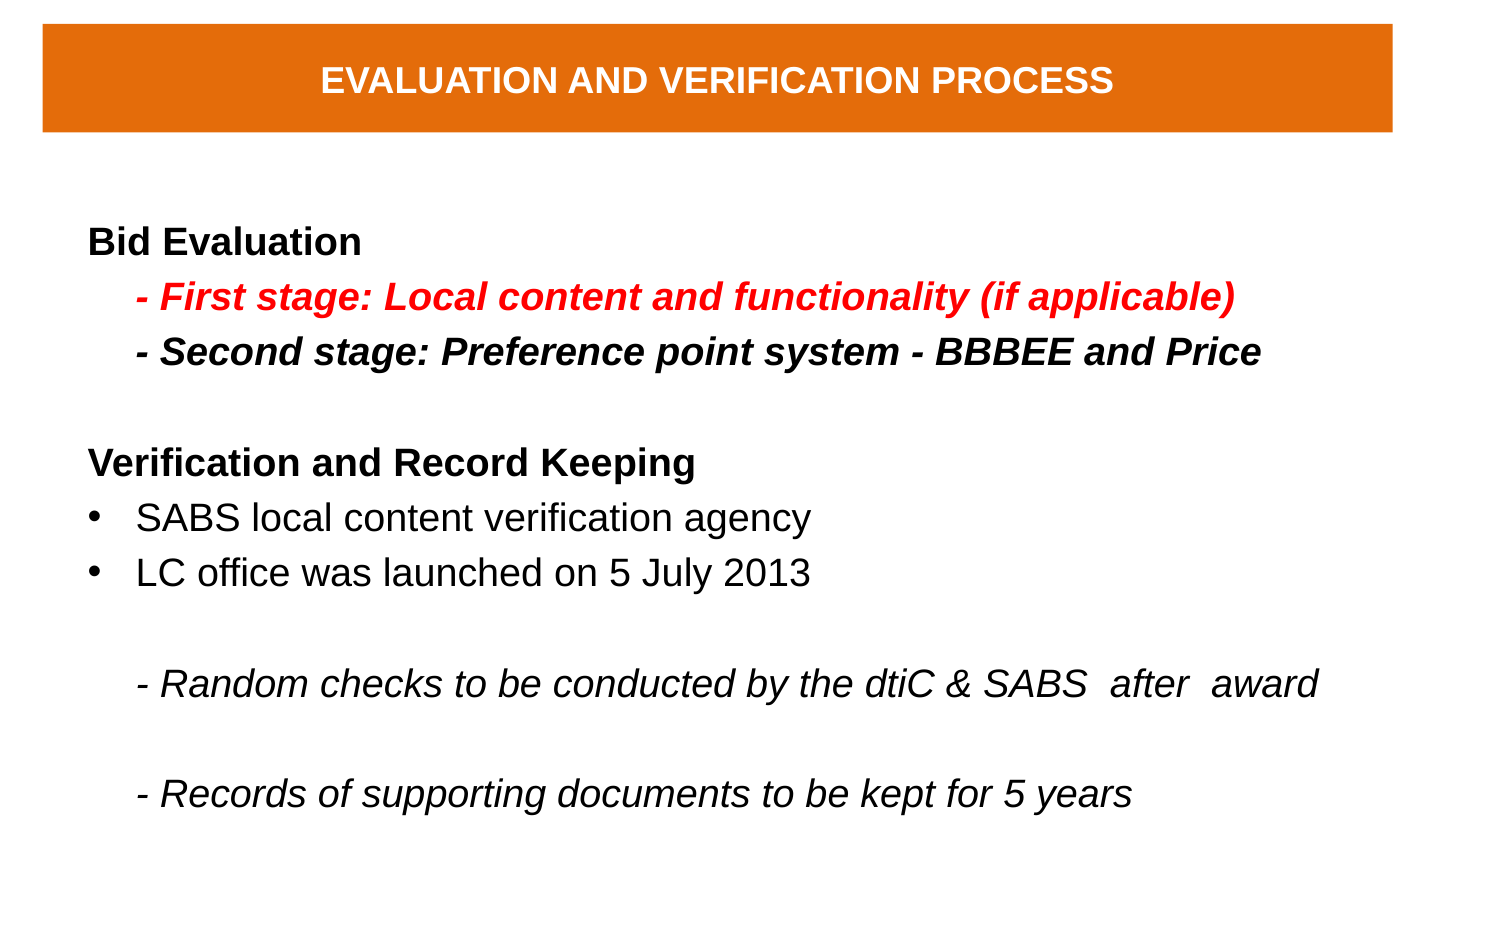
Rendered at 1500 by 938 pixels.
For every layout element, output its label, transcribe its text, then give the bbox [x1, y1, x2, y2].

list Bid Evaluation - First stage: Local content and functionality (if applicable) - Second stage: Preference point system - BBBEE and Price Verification and Record Keeping SABS local content verification agency LC office was launched on 5 July 2013 - Random checks to be conducted by the dtiC & SABS after award - Records of supporting documents to be kept for 5 years [75, 156, 1425, 863]
text_box EVALUATION AND VERIFICATION PROCESS [42, 23, 1393, 133]
